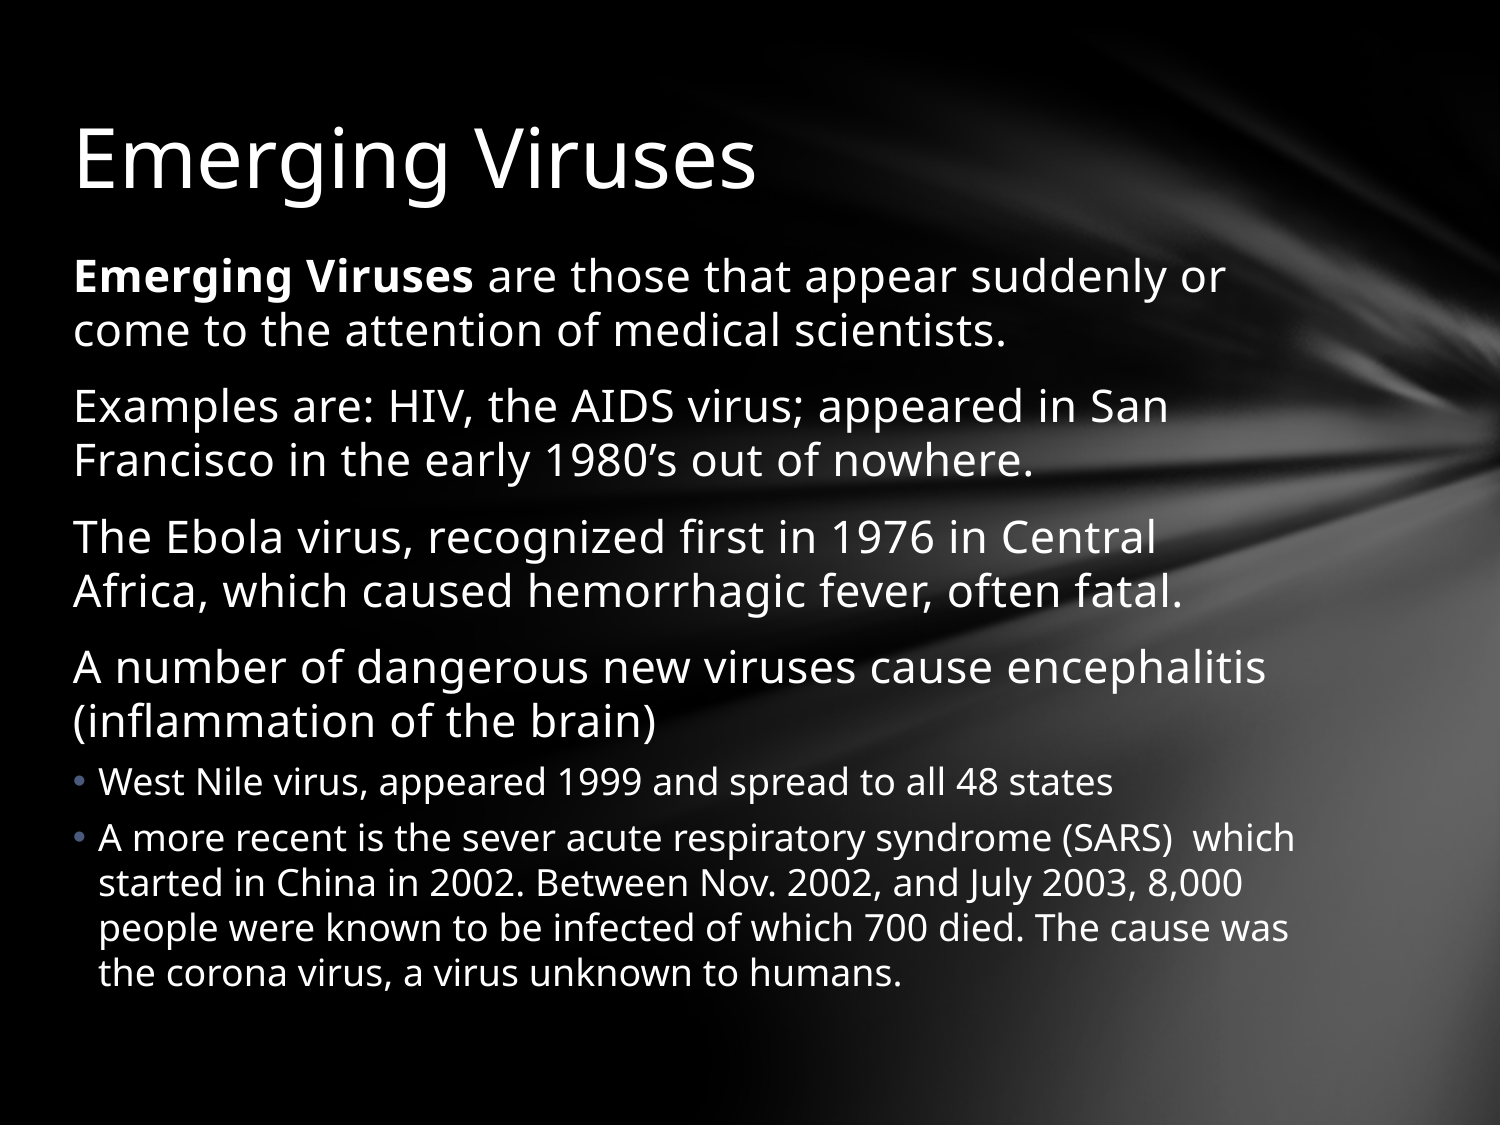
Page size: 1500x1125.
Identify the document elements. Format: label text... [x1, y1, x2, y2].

list Emerging Viruses are those that appear suddenly or come to the attention of medical scientists. Examples are: HIV, the AIDS virus; appeared in San Francisco in the early 1980’s out of nowhere. The Ebola virus, recognized first in 1976 in Central Africa, which caused hemorrhagic fever, often fatal. A number of dangerous new viruses cause encephalitis (inflammation of the brain) West Nile virus, appeared 1999 and spread to all 48 states A more recent is the sever acute respiratory syndrome (SARS) which started in China in 2002. Between Nov. 2002, and July 2003, 8,000 people were known to be infected of which 700 died. The cause was the corona virus, a virus unknown to humans. [57, 239, 1318, 1015]
title Emerging Viruses [57, 37, 1318, 213]
